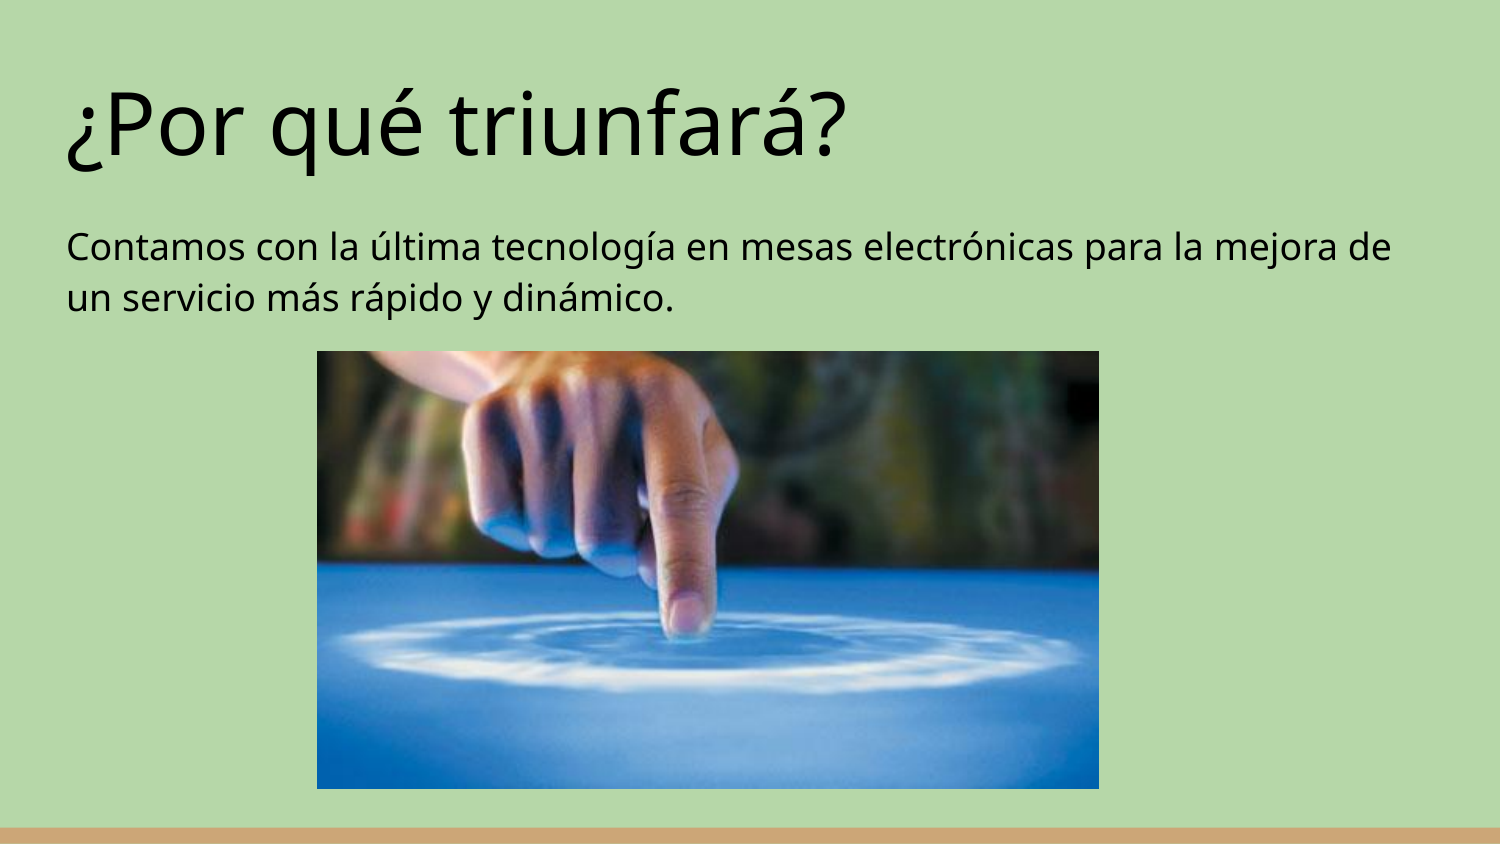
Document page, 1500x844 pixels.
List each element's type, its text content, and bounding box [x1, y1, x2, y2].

list Contamos con la última tecnología en mesas electrónicas para la mejora de un servicio más rápido y dinámico. [51, 200, 1449, 752]
title ¿Por qué triunfará? [51, 51, 1449, 189]
picture [317, 351, 1100, 790]
